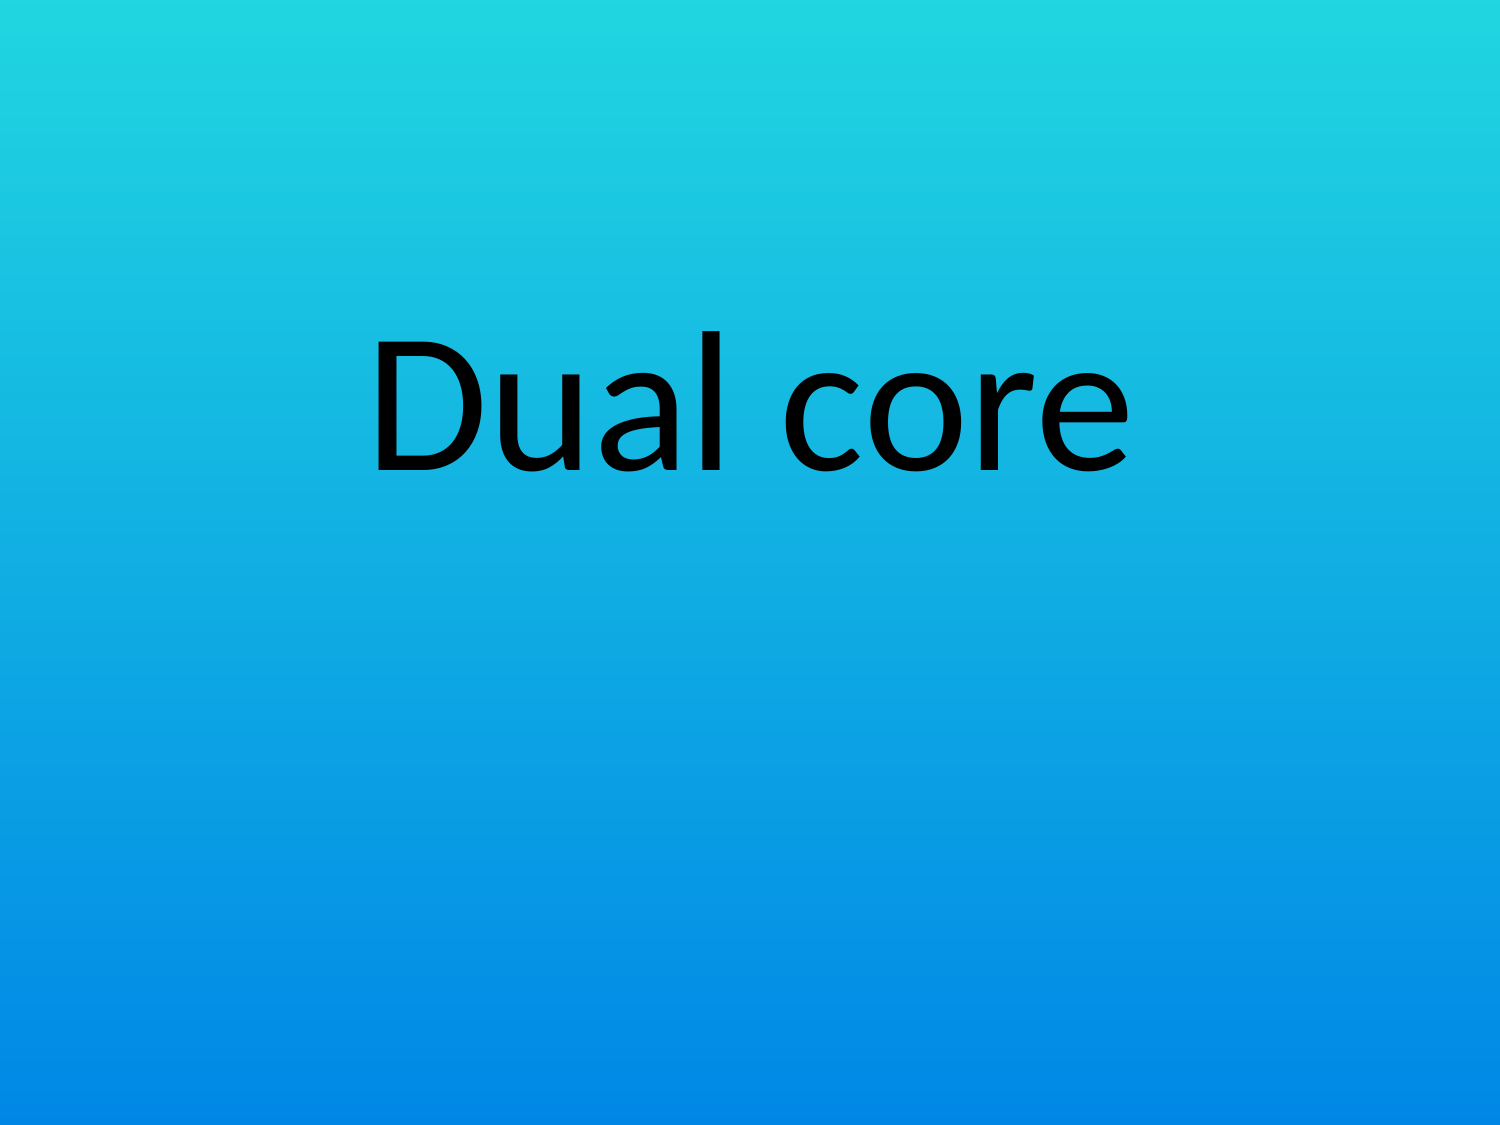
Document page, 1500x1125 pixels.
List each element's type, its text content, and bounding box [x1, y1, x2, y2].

list Dual core [75, 262, 1425, 1005]
